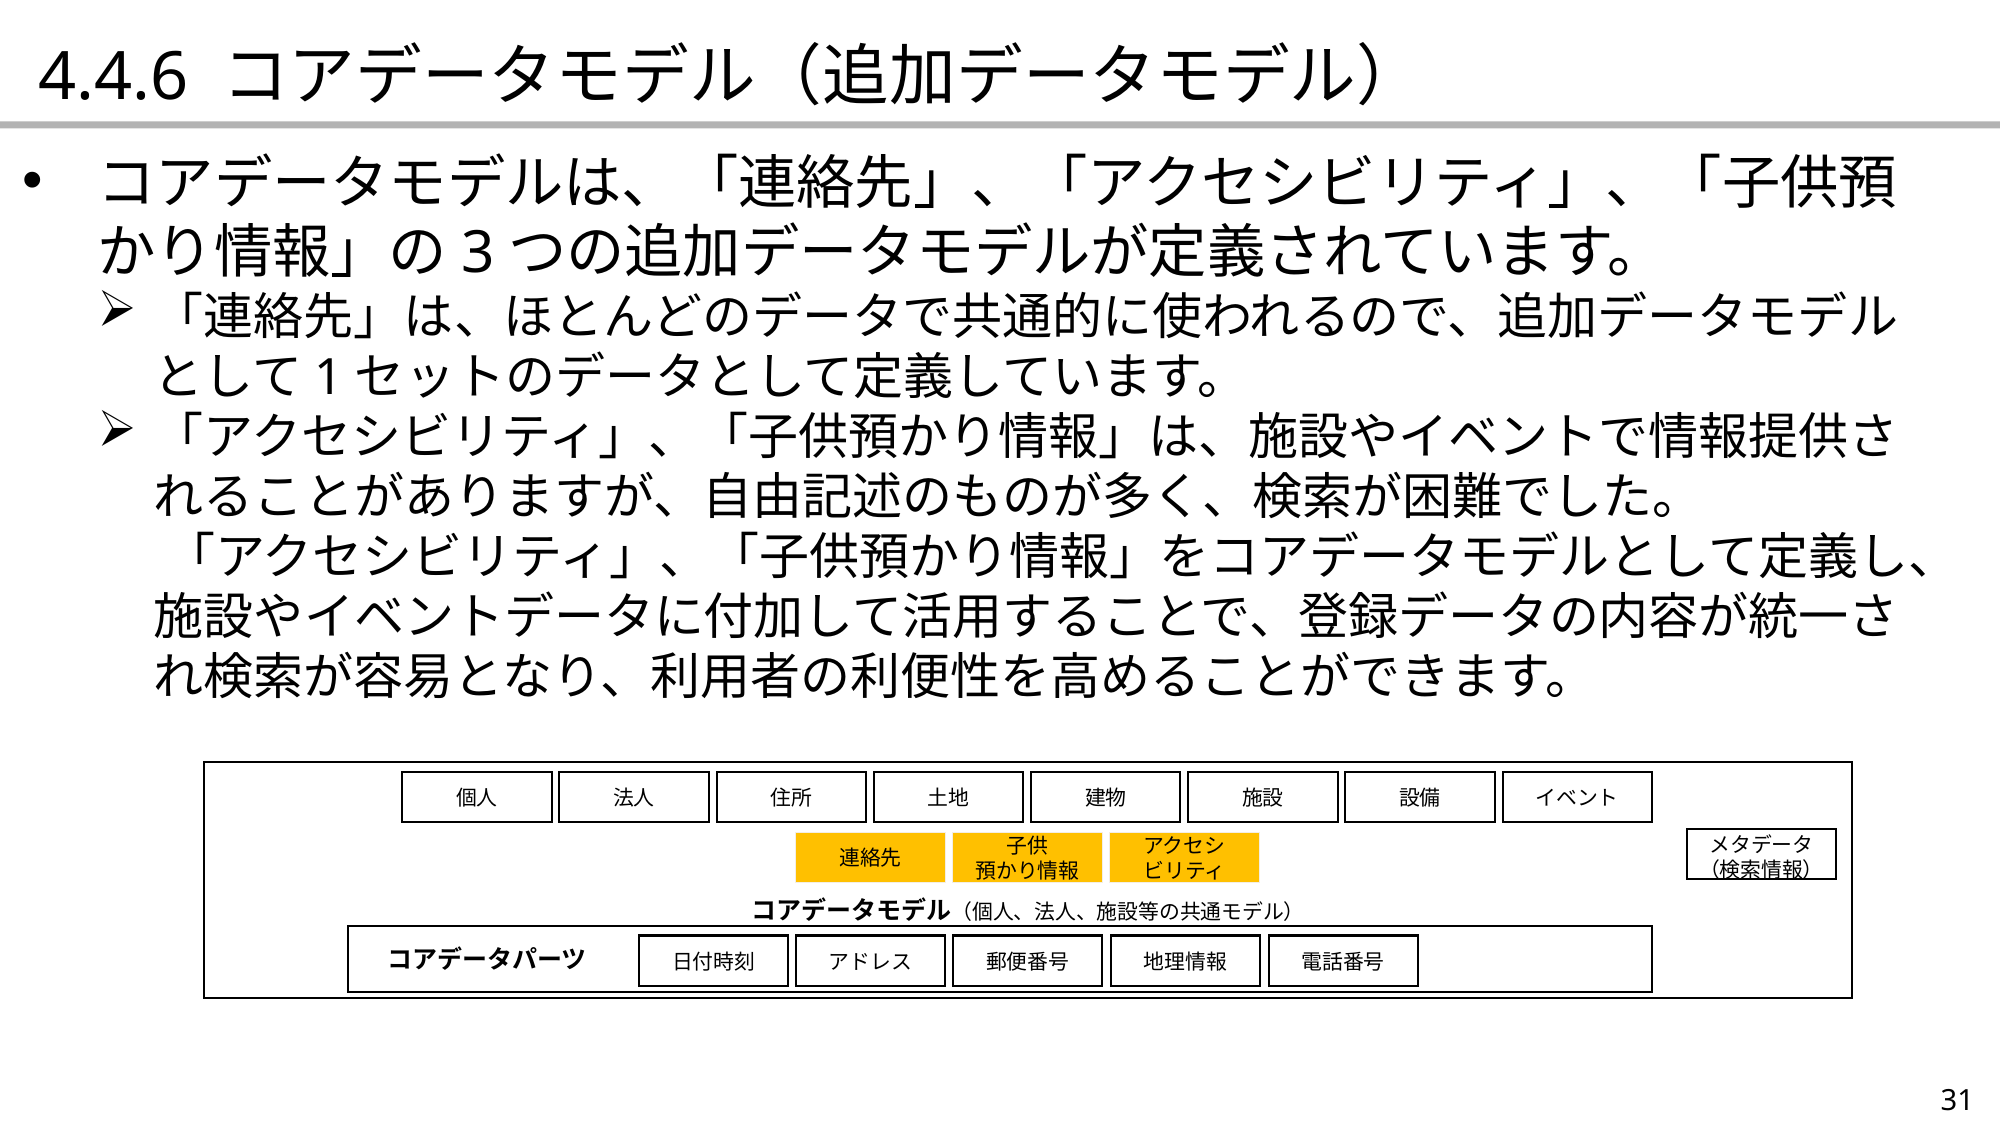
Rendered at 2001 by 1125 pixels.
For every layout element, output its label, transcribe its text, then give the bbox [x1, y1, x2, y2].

text_box 施設 [1187, 771, 1339, 823]
text_box アクセシ ビリティ [1109, 832, 1260, 883]
text_box 建物 [1030, 771, 1181, 823]
text_box 個人 [401, 771, 553, 823]
text_box コアデータモデルは、「連絡先」、「アクセシビリティ」、「子供預かり情報」の3つの追加データモデルが定義されています。 「連絡先」は、ほとんどのデータで共通的に使われるので、追加データモデルとして1セットのデータとして定義しています。 「アクセシビリティ」、「子供預かり情報」は、施設やイベントで情報提供されることがありますが、自由記述のものが多く、検索が困難でした。 「アクセシビリティ」、「子供預かり情報」をコアデータモデルとして定義し、施設やイベントデータに付加して活用することで、登録データの内容が統一され検索が容易となり、利用者の利便性を高めることができます。 [7, 137, 1957, 713]
text_box 4.4.6 コアデータモデル（追加データモデル） [23, 34, 1910, 121]
text_box 子供 預かり情報 [952, 832, 1103, 883]
text_box 法人 [558, 771, 710, 823]
text_box メタデータ （検索情報） [1686, 828, 1837, 880]
slide_number 31 [1881, 1073, 1989, 1124]
text_box コアデータモデル（個人、法人、施設等の共通モデル） [203, 761, 1853, 999]
text_box 連絡先 [795, 832, 946, 883]
text_box 土地 [873, 771, 1024, 823]
text_box 電話番号 [1268, 934, 1419, 987]
text_box 日付時刻 [638, 934, 789, 987]
text_box アドレス [795, 934, 946, 987]
text_box 住所 [716, 771, 867, 823]
text_box 地理情報 [1110, 934, 1261, 987]
text_box イベント [1502, 771, 1653, 823]
text_box 郵便番号 [952, 934, 1103, 987]
text_box コアデータパーツ [347, 925, 1653, 993]
text_box 設備 [1344, 771, 1496, 823]
